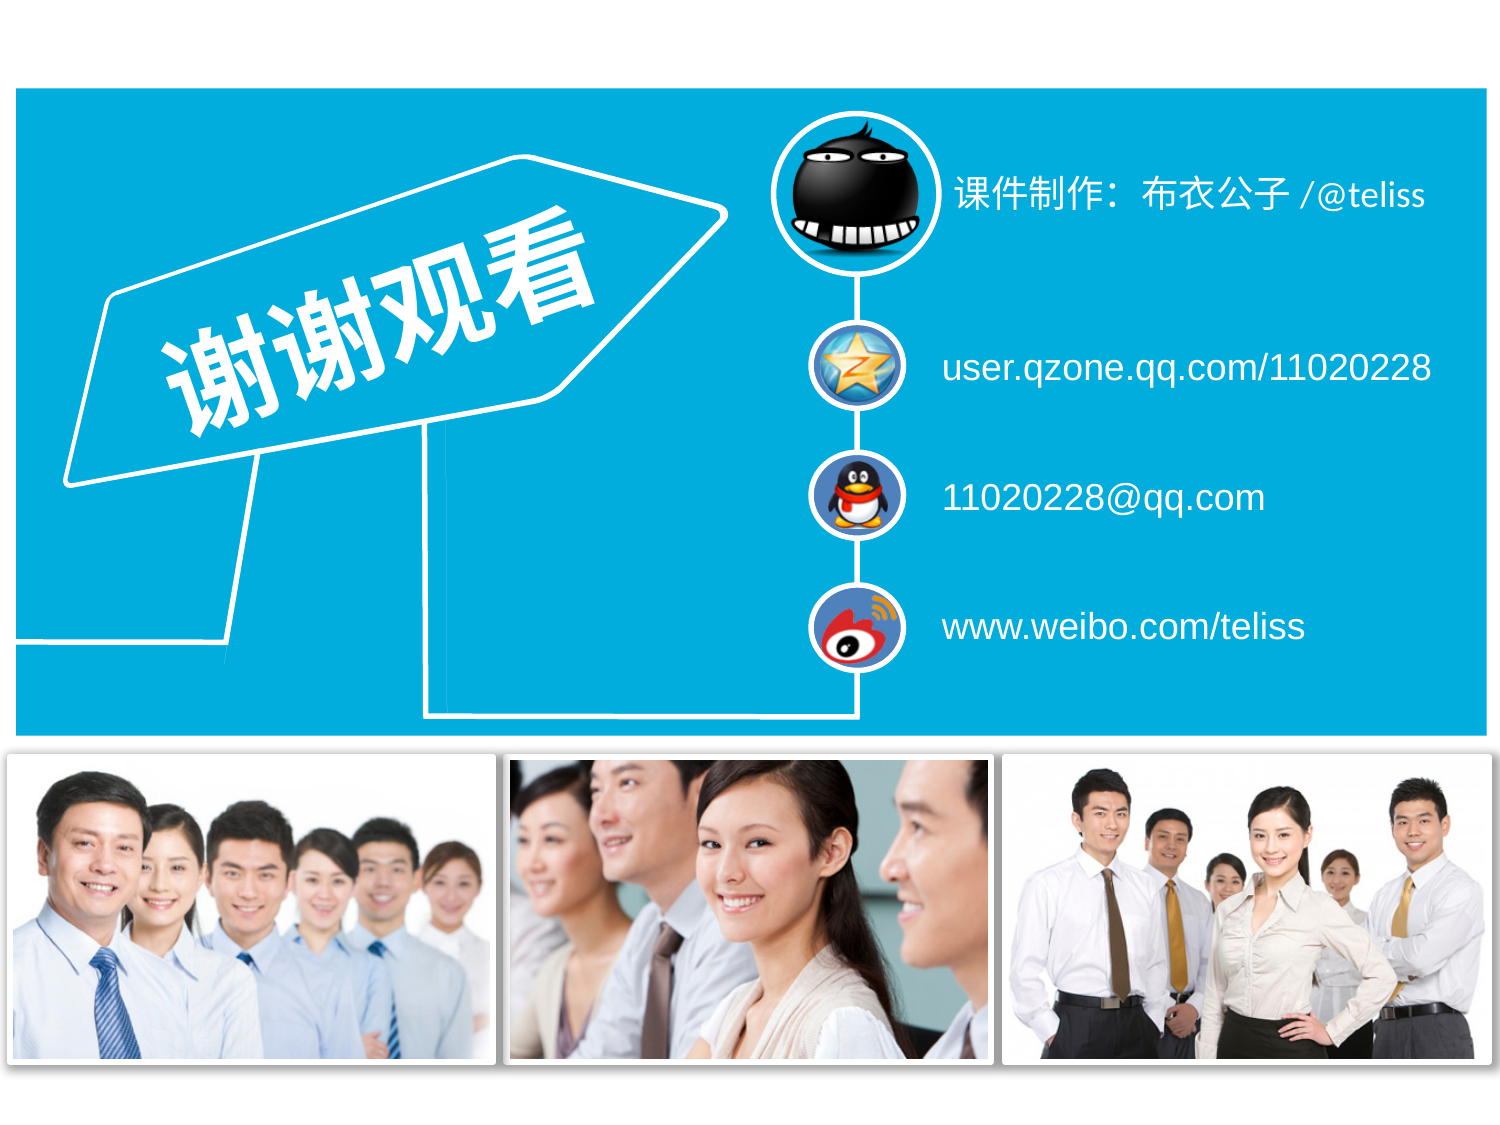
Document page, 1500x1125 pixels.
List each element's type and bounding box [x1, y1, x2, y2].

picture [785, 232, 812, 260]
picture [900, 234, 926, 260]
picture [510, 760, 988, 1059]
picture [13, 760, 490, 1059]
picture [820, 331, 895, 402]
picture [785, 119, 831, 156]
picture [1008, 760, 1485, 1059]
picture [881, 119, 926, 154]
picture [828, 461, 888, 529]
picture [821, 595, 897, 664]
picture [793, 128, 918, 251]
